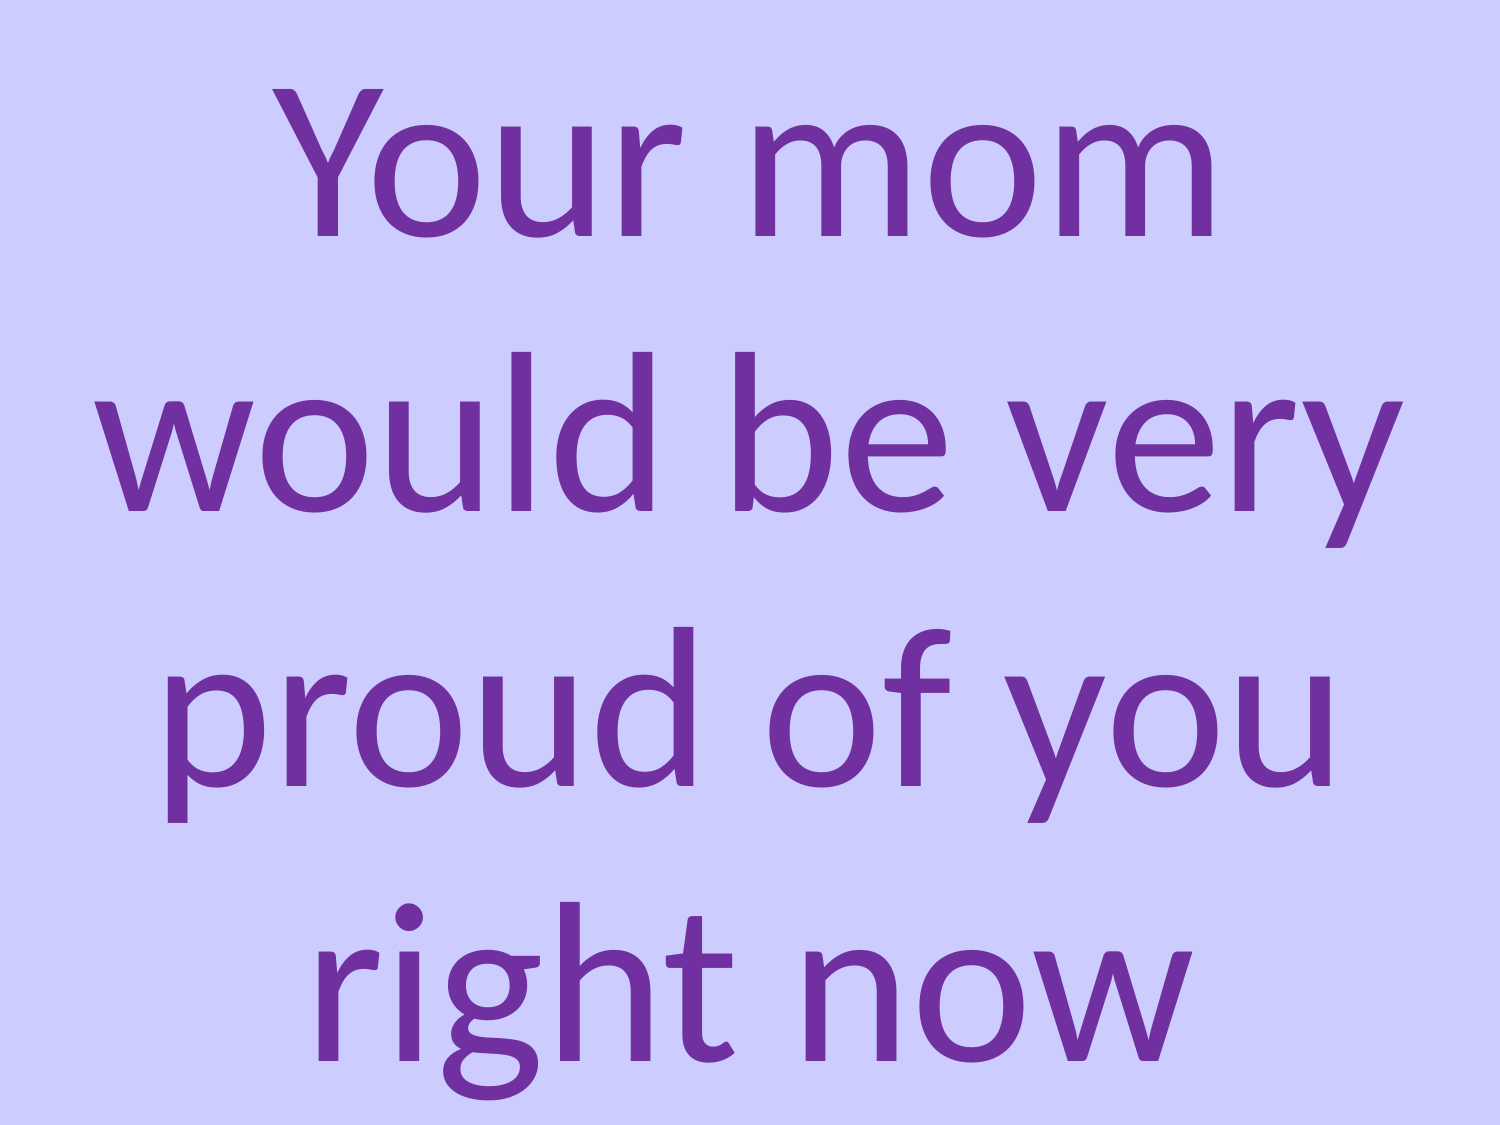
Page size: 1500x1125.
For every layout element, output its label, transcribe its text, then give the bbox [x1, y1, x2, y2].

text_box Your mom would be very proud of you right now [0, 0, 1500, 1115]
